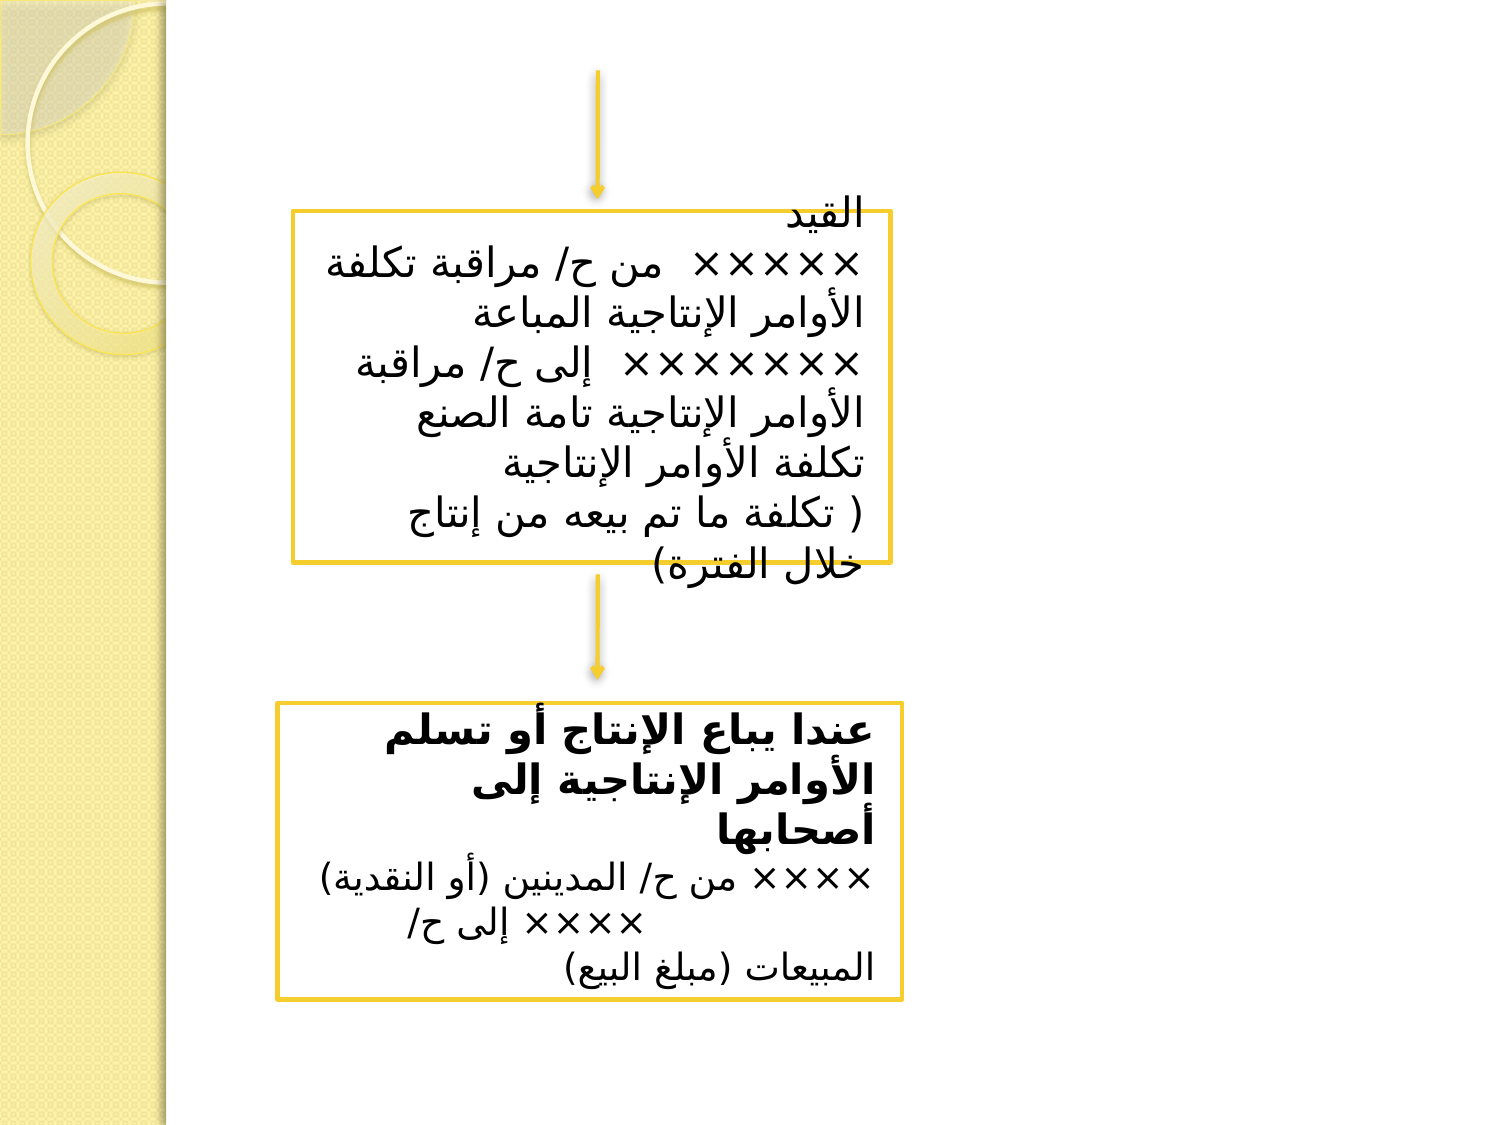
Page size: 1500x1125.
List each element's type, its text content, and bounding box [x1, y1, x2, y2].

text_box [275, 701, 904, 1002]
text_box عندا يباع الإنتاج أو تسلم الأوامر الإنتاجية إلى أصحابها ×××× من ح/ المدينين (أو النقدية) ×××× إلى ح/ المبيعات (مبلغ البيع) [289, 695, 891, 996]
text_box القيد ××××× من ح/ مراقبة تكلفة الأوامر الإنتاجية المباعة ××××××× إلى ح/ مراقبة الأوامر الإنتاجية تامة الصنع تكلفة الأوامر الإنتاجية ( تكلفة ما تم بيعه من إنتاج خلال الفترة) [301, 178, 880, 594]
text_box [291, 209, 301, 565]
text_box [880, 209, 893, 565]
